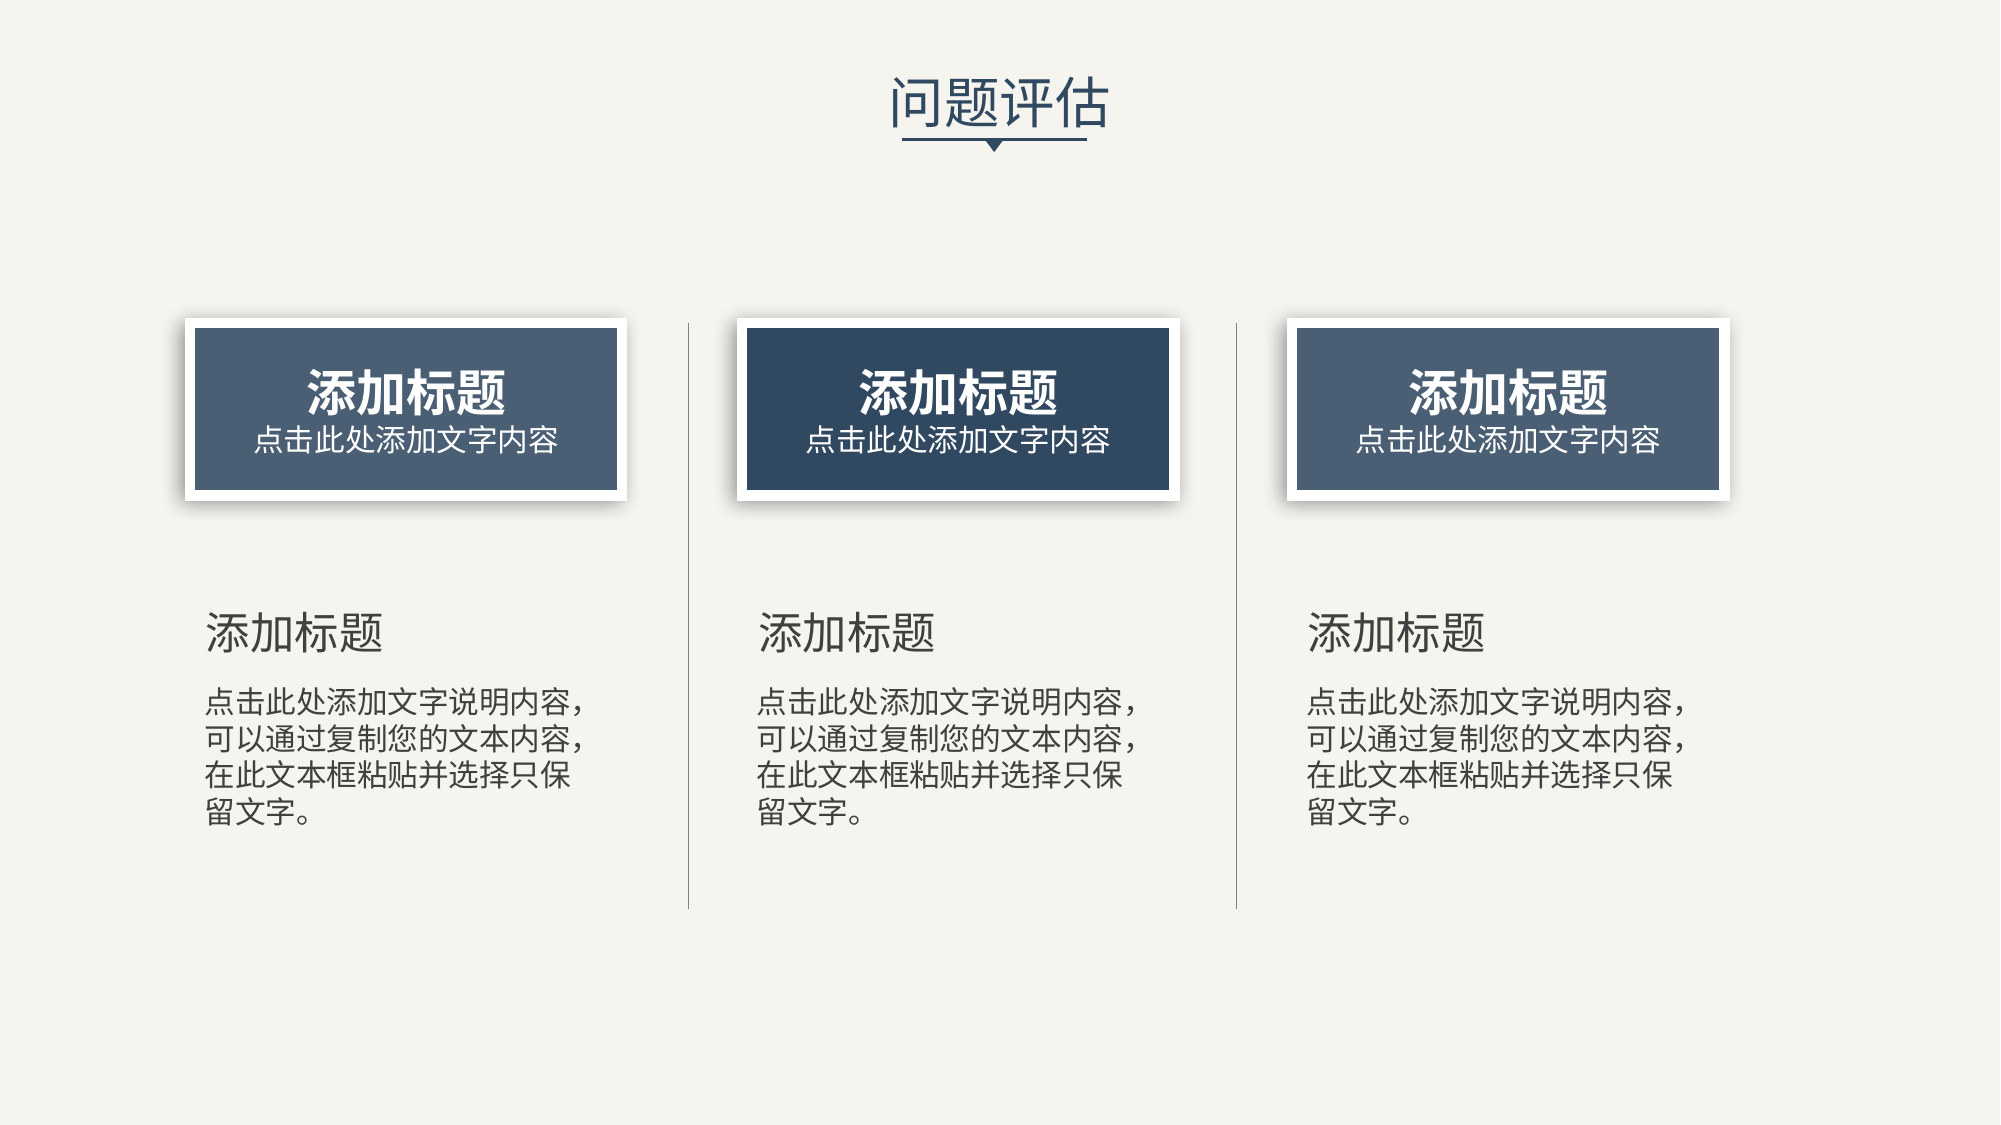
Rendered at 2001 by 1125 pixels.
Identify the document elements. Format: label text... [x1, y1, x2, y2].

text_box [742, 597, 1144, 840]
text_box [1291, 597, 1693, 840]
text_box 添加标题 点击此处添加文字内容 [188, 322, 624, 497]
text_box 添加标题 点击此处添加文字内容 [1290, 322, 1726, 497]
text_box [189, 597, 591, 840]
text_box 添加标题 点击此处添加文字内容 [741, 322, 1176, 497]
text_box 问题评估 [874, 60, 1126, 142]
